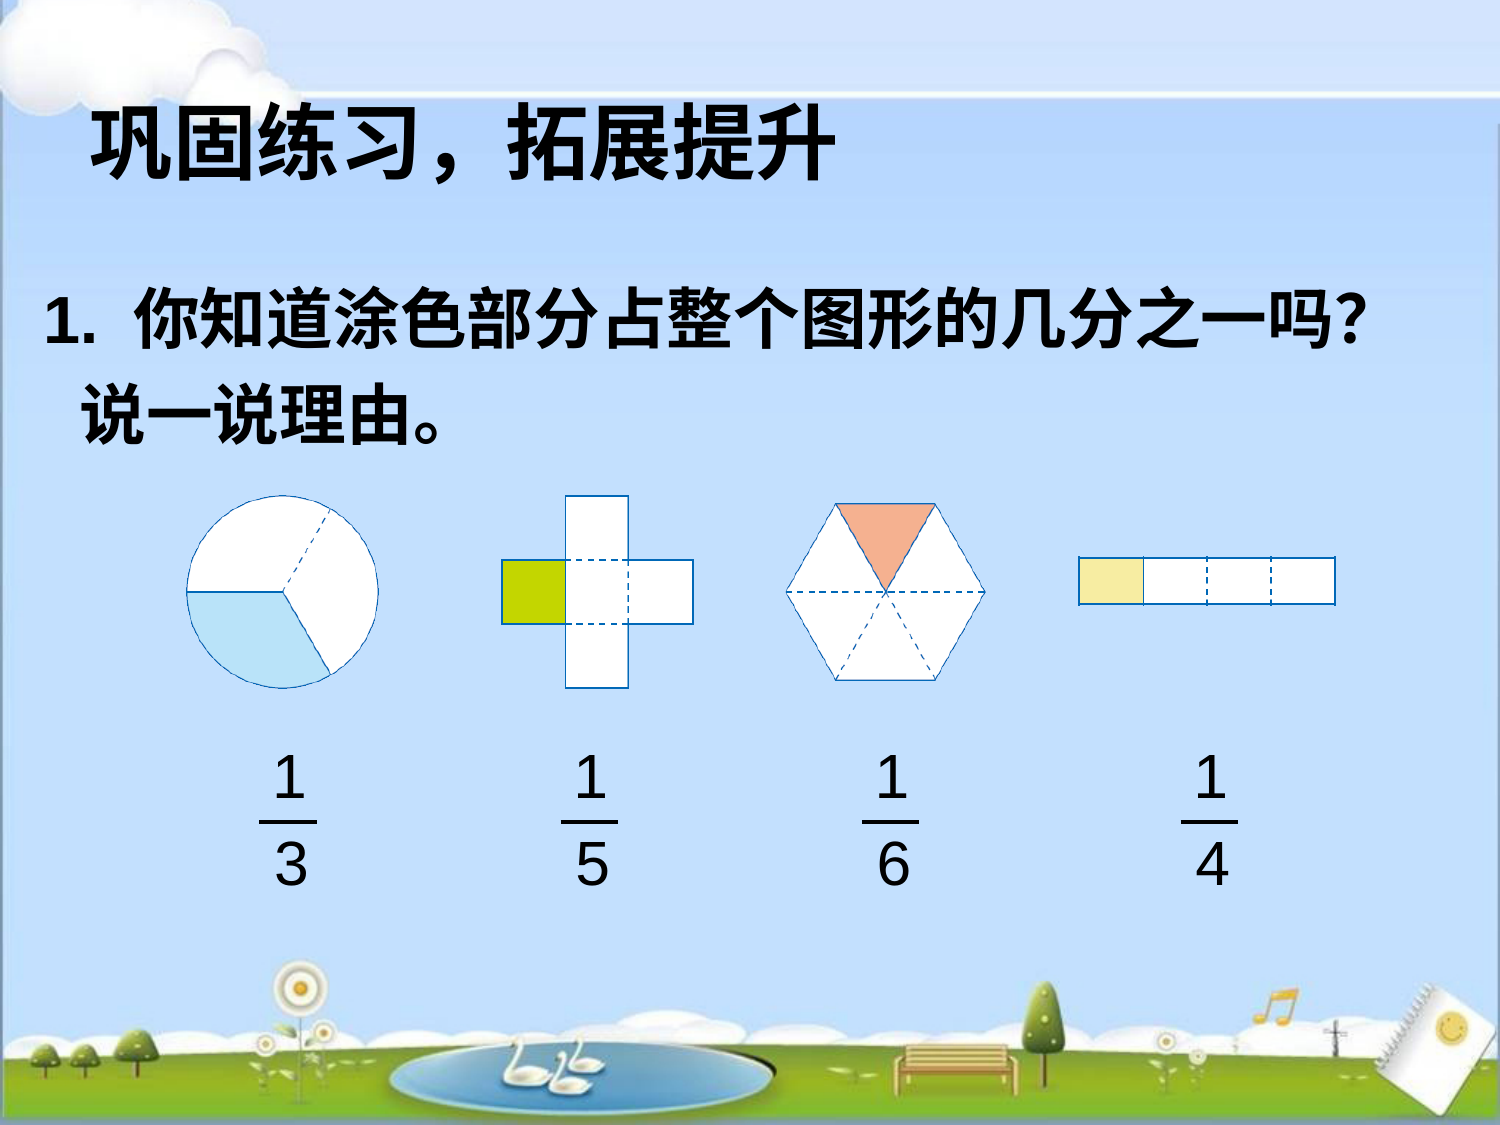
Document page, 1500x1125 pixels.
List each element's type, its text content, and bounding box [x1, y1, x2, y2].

text_box 巩固练习，拓展提升 [74, 60, 1306, 201]
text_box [253, 729, 326, 913]
text_box 1. 你知道涂色部分占整个图形的几分之一吗？ 说一说理由。 [28, 253, 1417, 461]
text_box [554, 729, 627, 913]
picture [0, 0, 1500, 1125]
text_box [855, 729, 928, 913]
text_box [1174, 729, 1247, 913]
